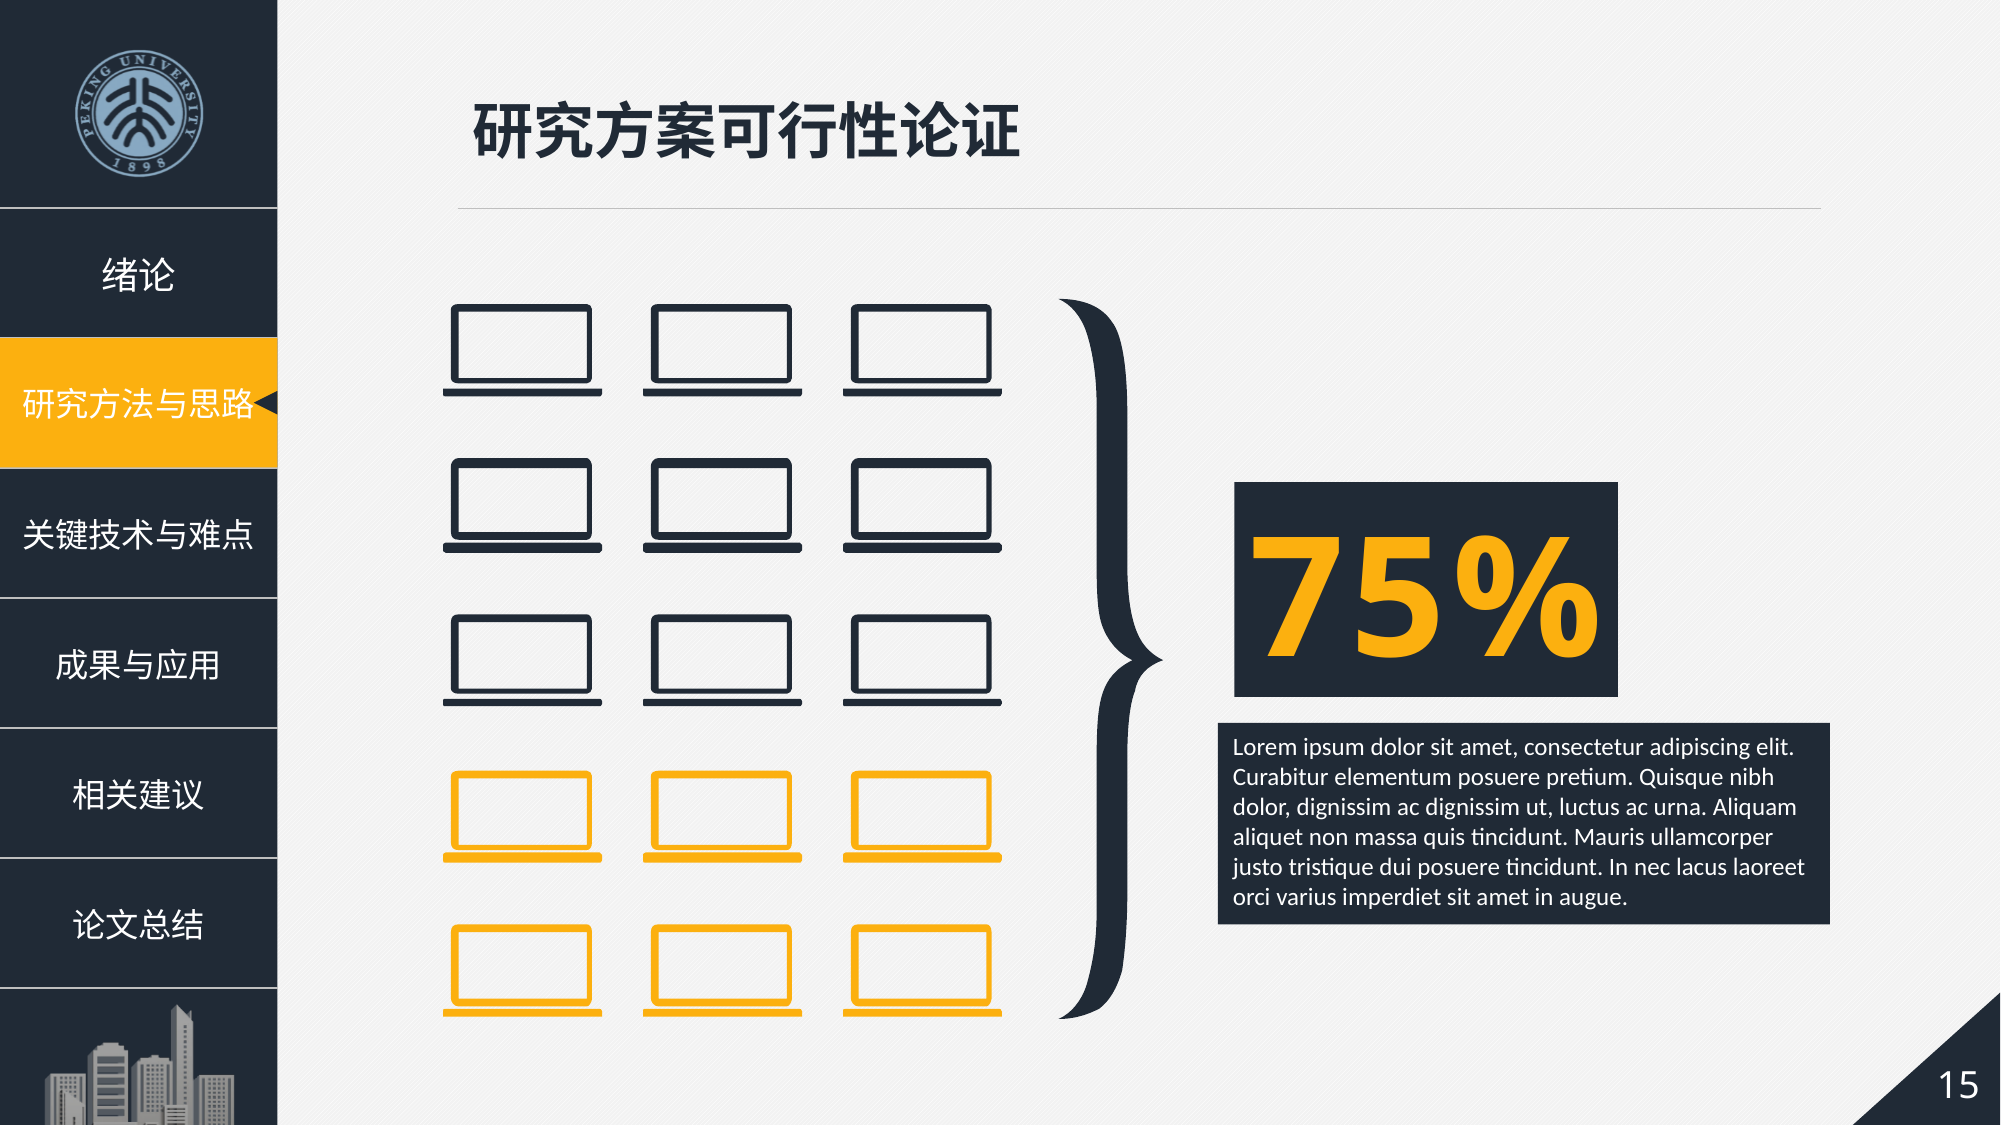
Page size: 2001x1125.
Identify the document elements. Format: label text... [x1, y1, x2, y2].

text_box 研究方案可行性论证 [457, 84, 1037, 173]
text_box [443, 303, 1002, 707]
picture [16, 1004, 260, 1125]
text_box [443, 770, 1002, 1017]
text_box 75% [1234, 482, 1618, 697]
text_box Lorem ipsum dolor sit amet, consectetur adipiscing elit. Curabitur elementum posuere pretium. Quisque nibh dolor, dignissim ac dignissim ut, luctus ac urna. Aliquam aliquet non massa quis tincidunt. Mauris ullamcorper justo tristique dui posuere tincidunt. In nec lacus laoreet orci varius imperdiet sit amet in augue. [1217, 722, 1830, 925]
text_box [1058, 298, 1164, 1019]
